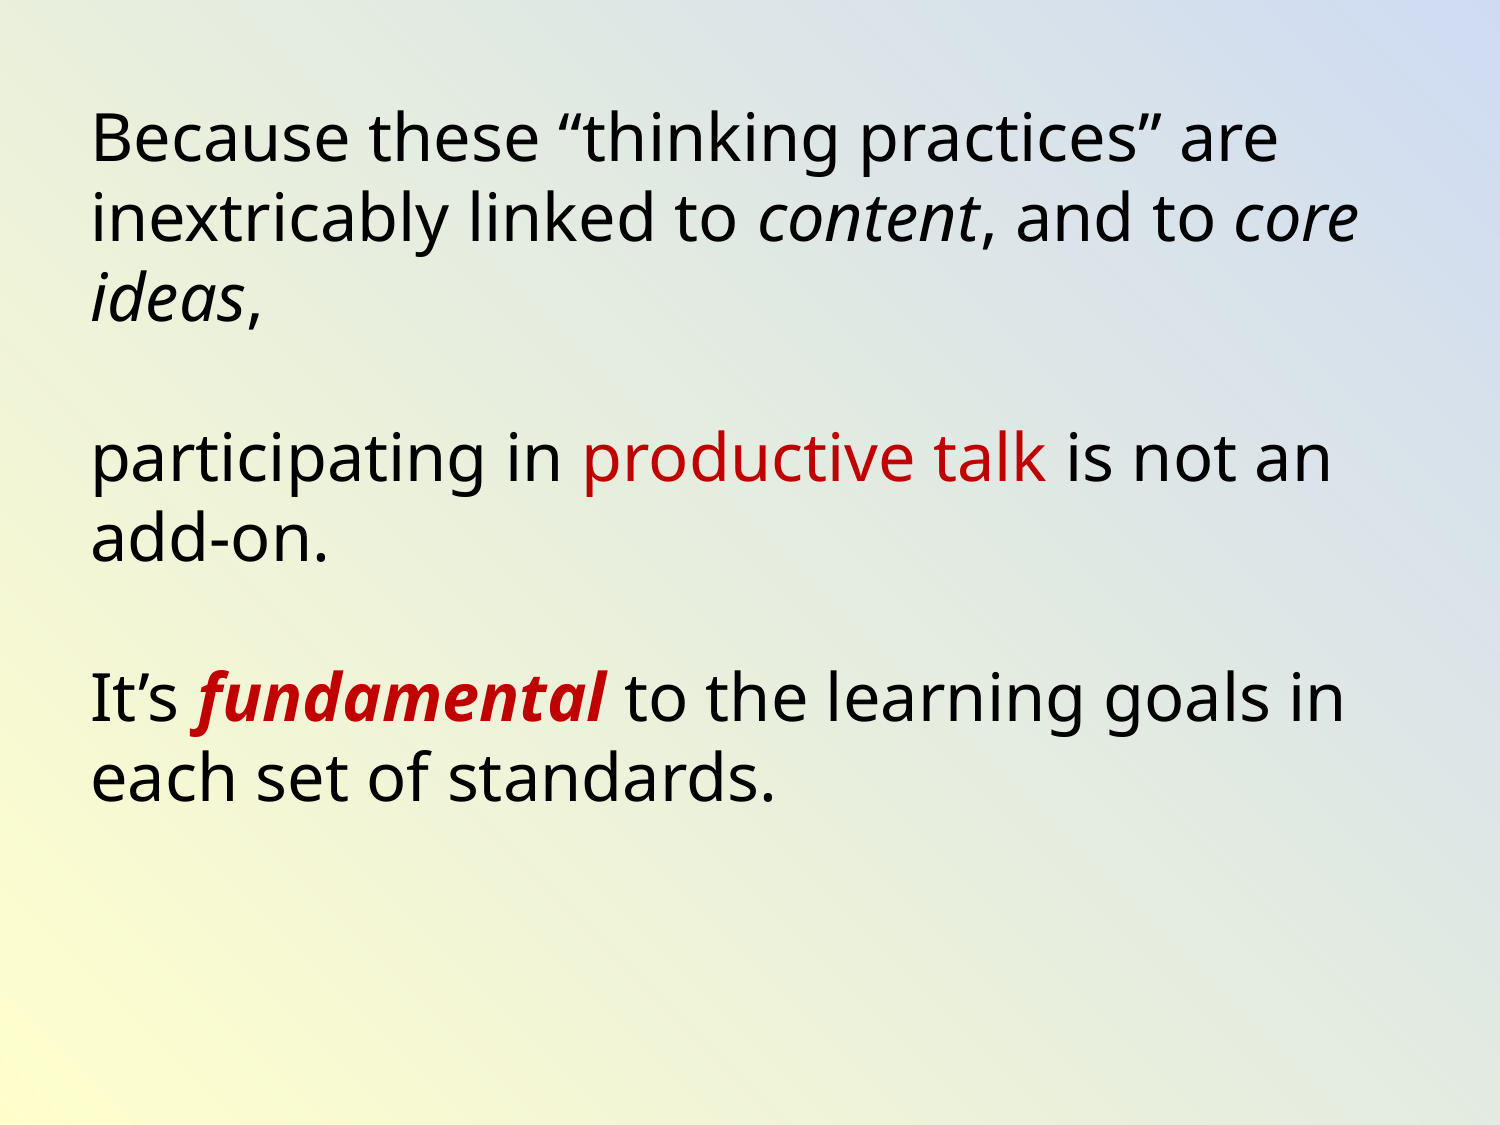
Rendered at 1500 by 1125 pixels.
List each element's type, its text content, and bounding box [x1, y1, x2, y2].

list Because these “thinking practices” are inextricably linked to content, and to core ideas, participating in productive talk is not an add-on. It’s fundamental to the learning goals in each set of standards. [75, 87, 1425, 1005]
